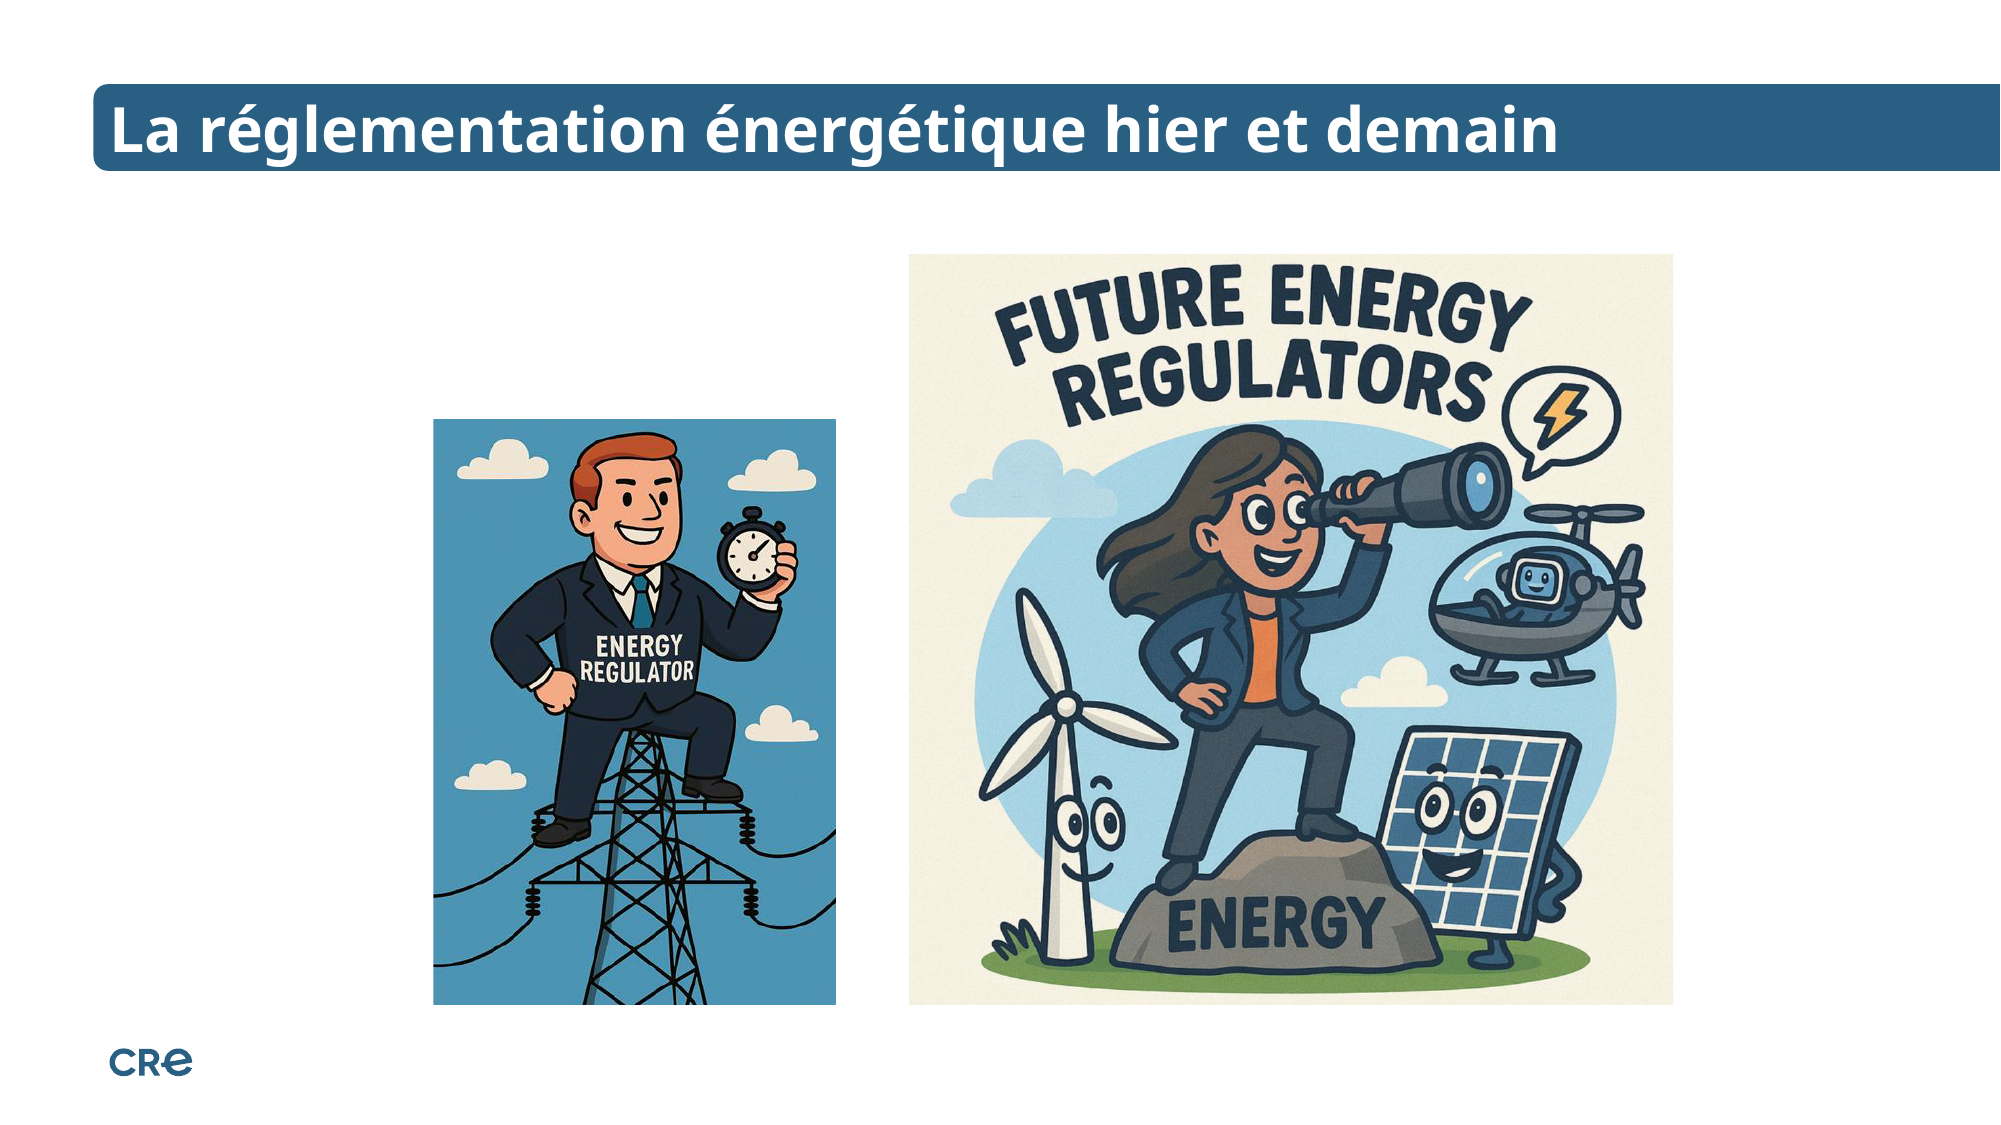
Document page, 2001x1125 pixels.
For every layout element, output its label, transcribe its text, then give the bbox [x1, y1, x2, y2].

text_box [93, 84, 2000, 171]
picture [908, 253, 1674, 1005]
picture [433, 419, 836, 1005]
title La réglementation énergétique hier et demain [109, 104, 1929, 163]
